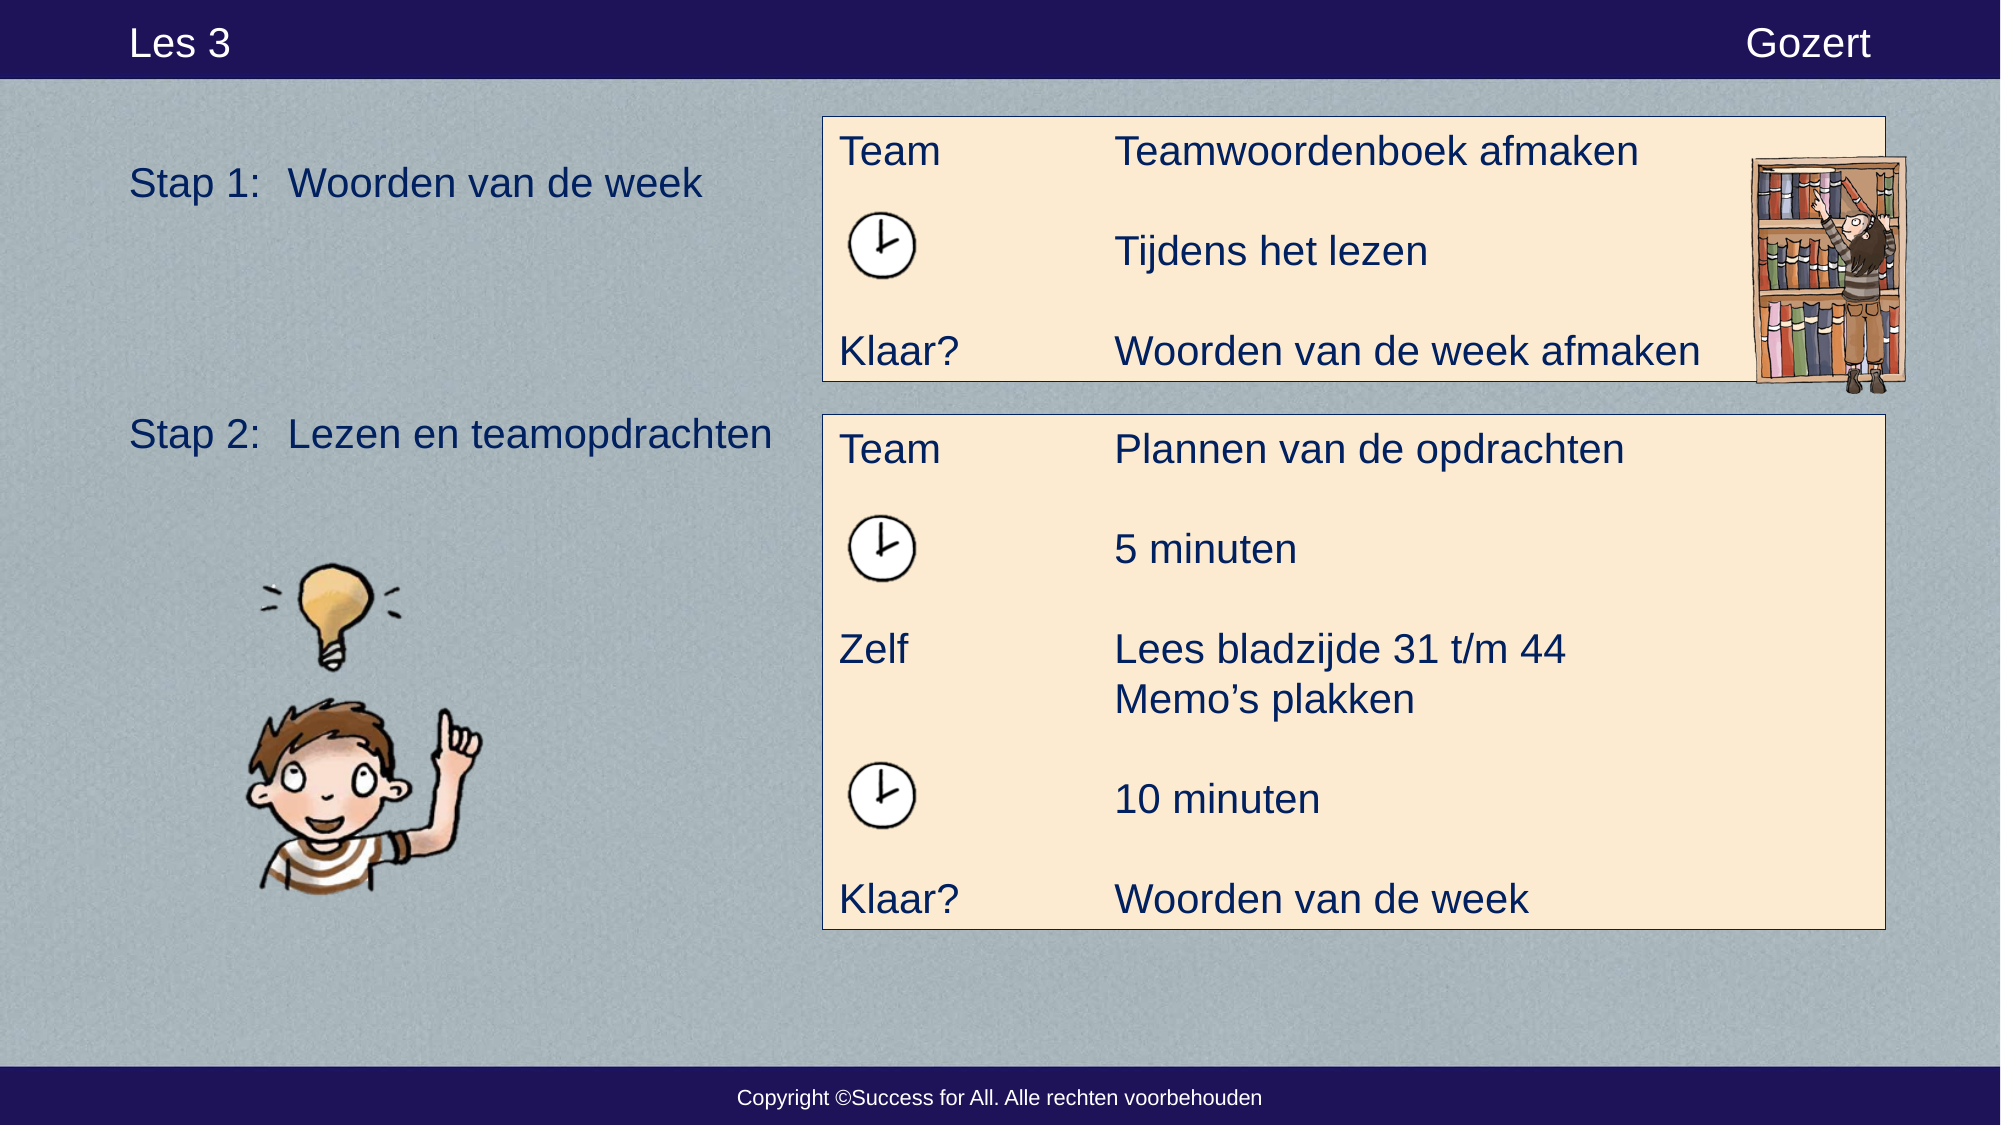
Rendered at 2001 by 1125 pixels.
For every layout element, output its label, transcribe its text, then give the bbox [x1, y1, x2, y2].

text_box Copyright ©Success for All. Alle rechten voorbehouden [0, 1076, 2000, 1125]
picture [0, 0, 2001, 1125]
text_box Team Plannen van de opdrachten 5 minuten Zelf Lees bladzijde 31 t/m 44 Memo’s plakken 10 minuten Klaar? Woorden van de week [822, 414, 1886, 930]
text_box Les 3 [114, 8, 354, 73]
text_box Gozert [999, 8, 1886, 73]
text_box Stap 1: Woorden van de week Stap 2: Lezen en teamopdrachten [114, 148, 907, 514]
text_box Team Teamwoordenboek afmaken Tijdens het lezen Klaar? Woorden van de week afmaken [822, 116, 1886, 382]
